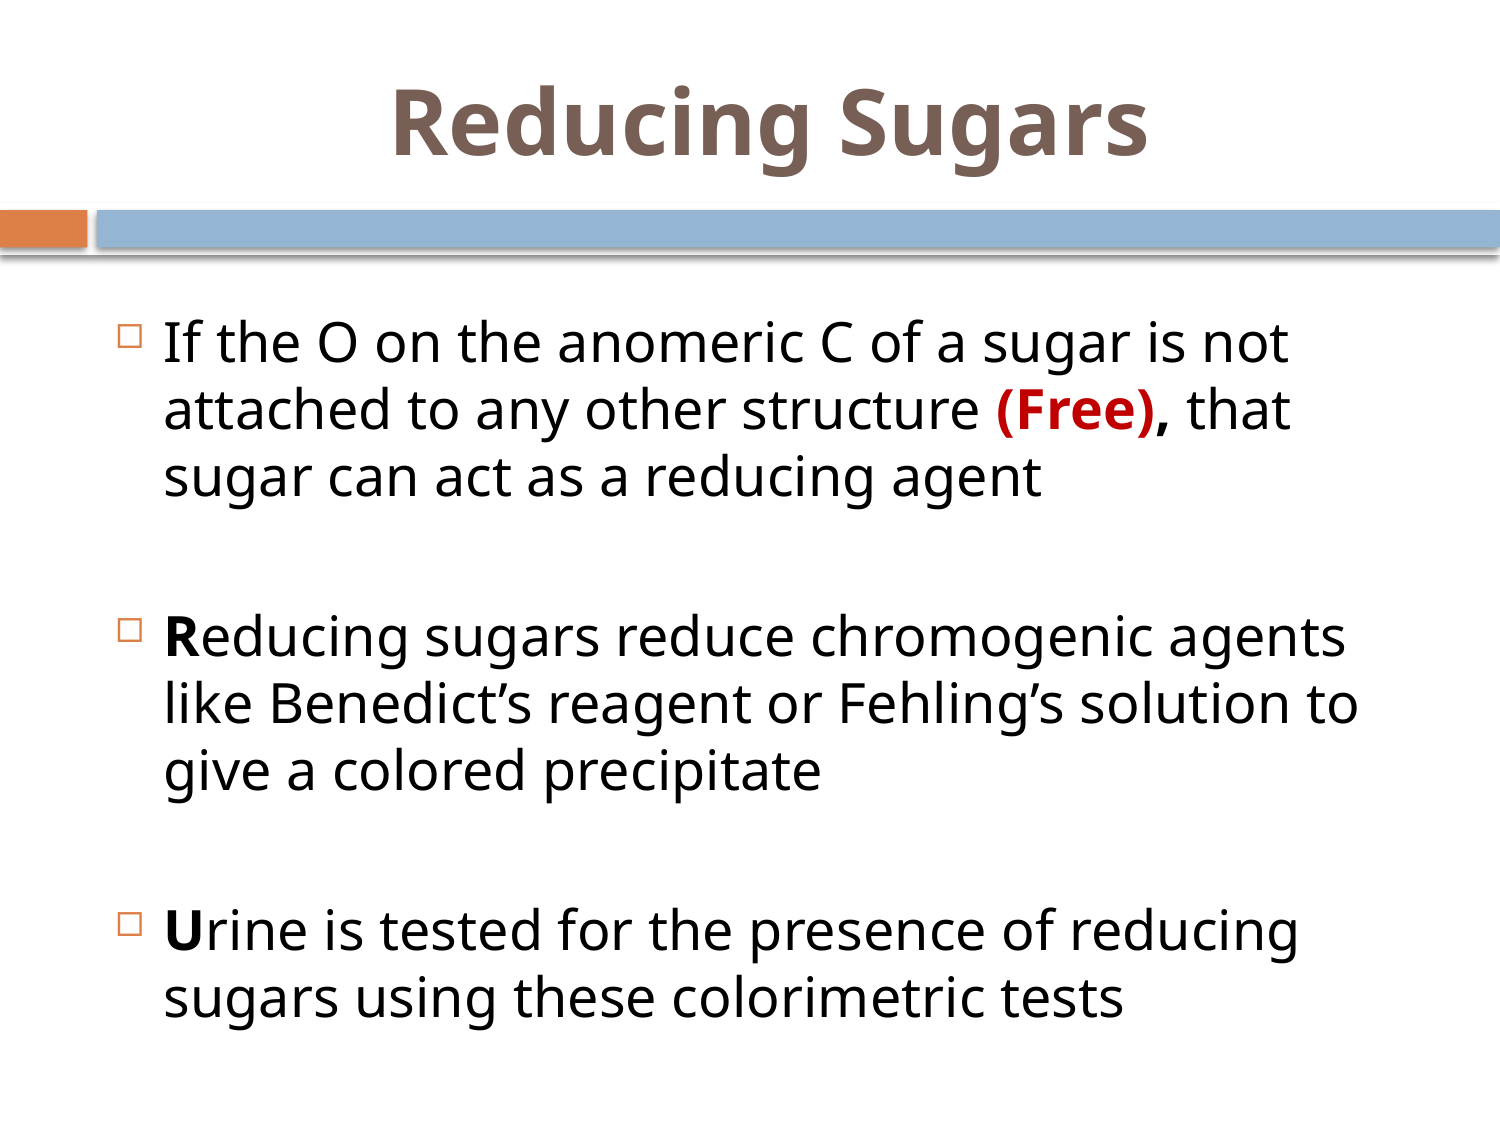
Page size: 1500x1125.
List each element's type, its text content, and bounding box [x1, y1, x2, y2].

list If the O on the anomeric C of a sugar is not attached to any other structure (Free), that sugar can act as a reducing agent Reducing sugars reduce chromogenic agents like Benedict’s reagent or Fehling’s solution to give a colored precipitate Urine is tested for the presence of reducing sugars using these colorimetric tests [100, 299, 1438, 1038]
title Reducing Sugars [100, 37, 1438, 200]
